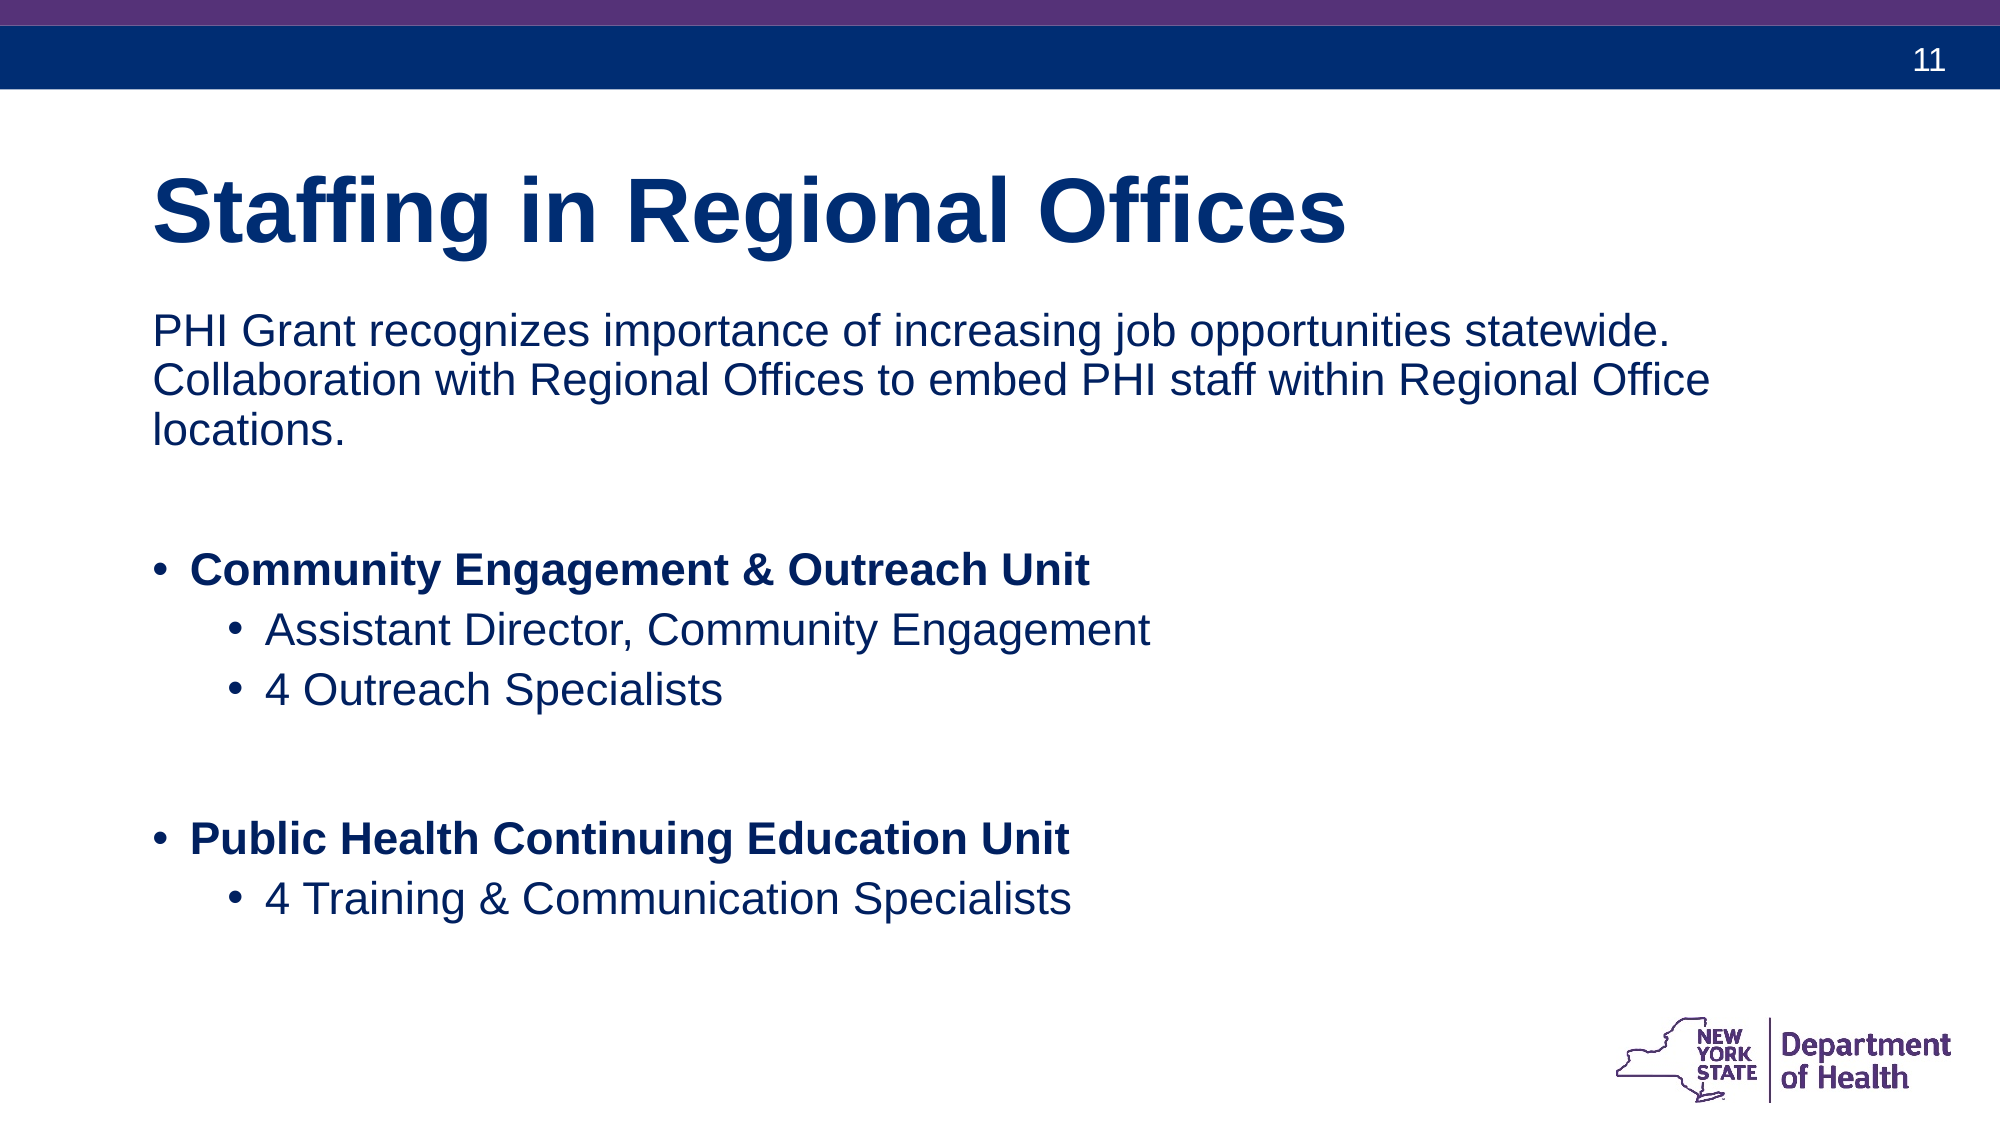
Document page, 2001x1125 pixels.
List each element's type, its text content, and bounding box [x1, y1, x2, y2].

picture [1616, 1017, 1951, 1103]
list PHI Grant recognizes importance of increasing job opportunities statewide. Collaboration with Regional Offices to embed PHI staff within Regional Office locations. Community Engagement & Outreach Unit Assistant Director, Community Engagement 4 Outreach Specialists Public Health Continuing Education Unit 4 Training & Communication Specialists [137, 299, 1863, 1014]
title Staffing in Regional Offices [137, 126, 1863, 299]
